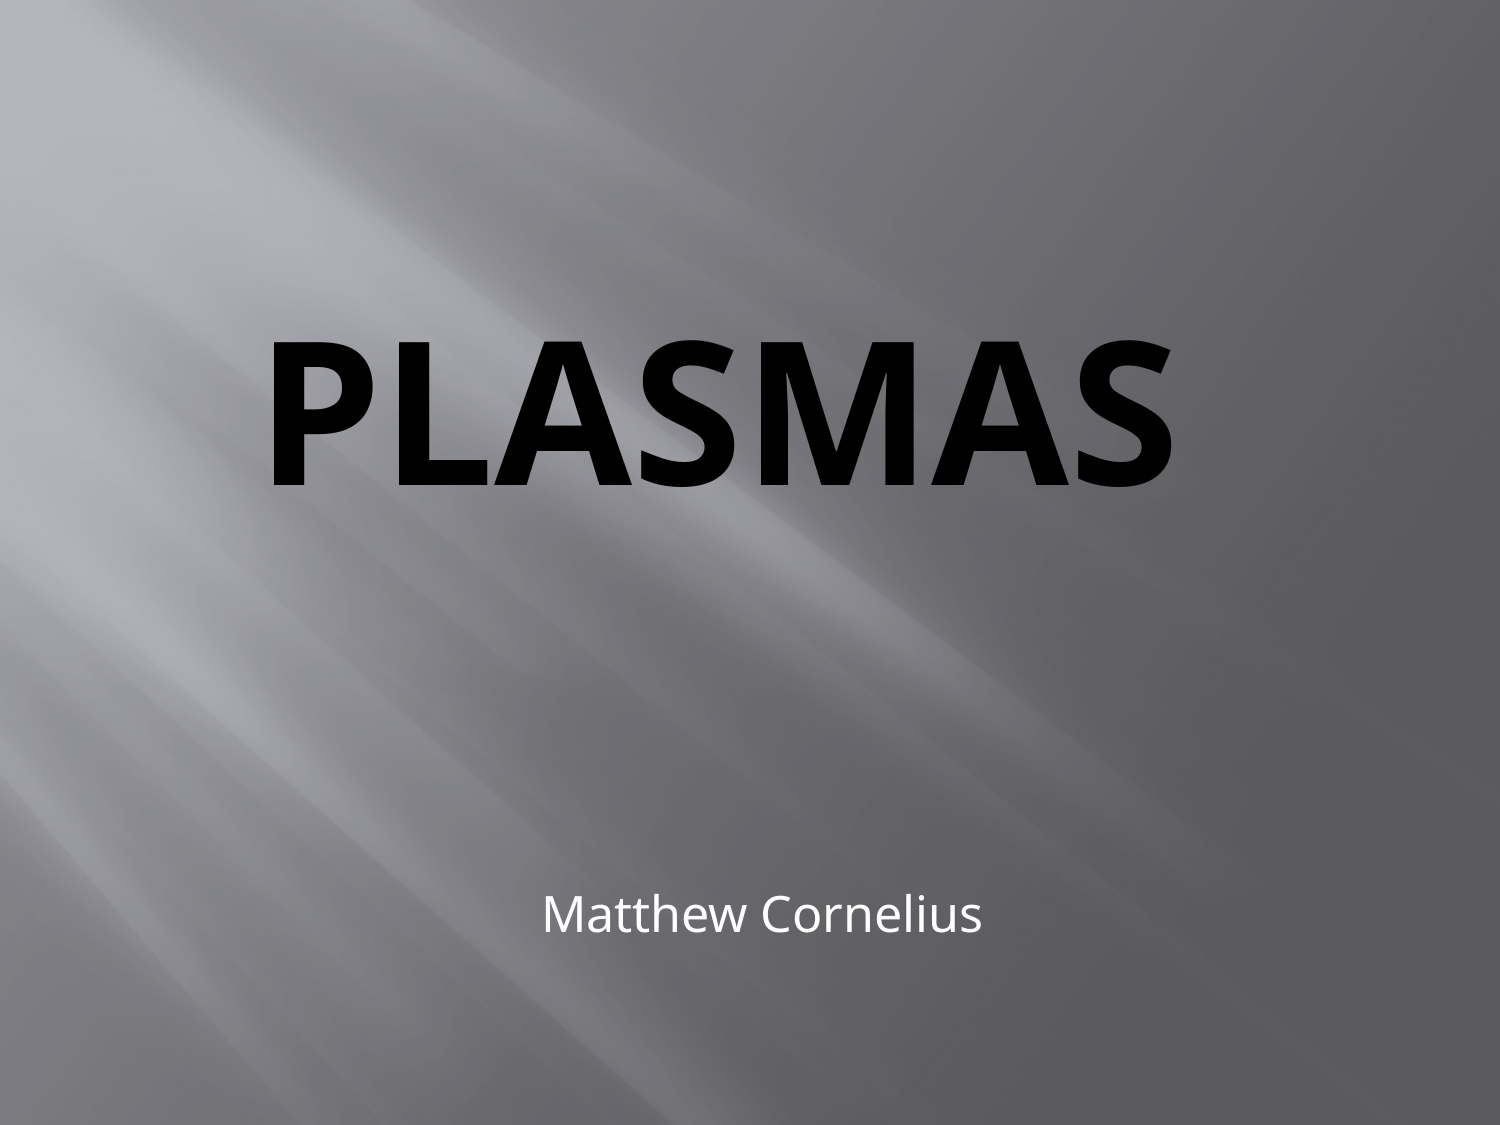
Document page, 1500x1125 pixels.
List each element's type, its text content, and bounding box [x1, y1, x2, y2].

title Plasmas [69, 224, 1420, 525]
subtitle Matthew Cornelius [237, 875, 1288, 950]
